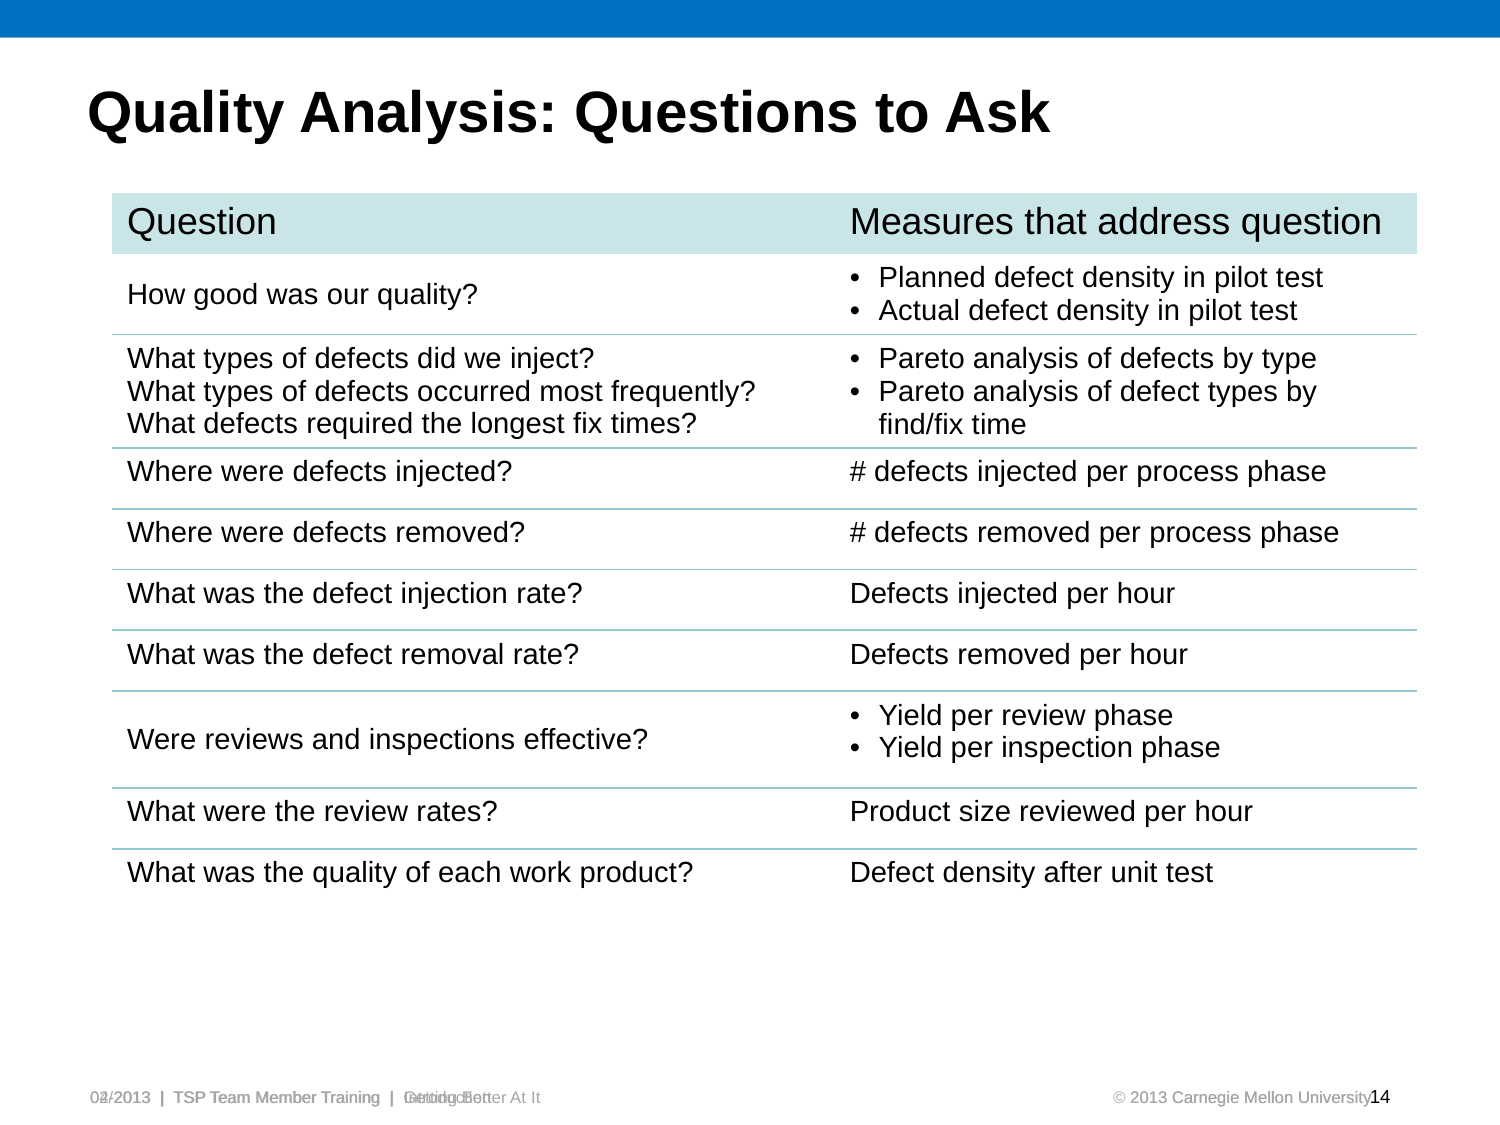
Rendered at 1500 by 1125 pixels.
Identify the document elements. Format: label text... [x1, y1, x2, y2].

table_cell Defects removed per hour [835, 631, 1417, 690]
table_header Measures that address question [835, 193, 1417, 254]
table_cell How good was our quality? [112, 254, 835, 334]
table_cell # defects injected per process phase [835, 449, 1417, 508]
table_cell What types of defects did we inject? What types of defects occurred most frequently? What defects required the longest fix times? [112, 335, 835, 447]
table_cell Yield per review phase Yield per inspection phase [835, 692, 1417, 787]
table_cell What was the quality of each work product? [112, 850, 835, 910]
table_cell What was the defect injection rate? [112, 570, 835, 629]
table_cell Planned defect density in pilot test Actual defect density in pilot test [835, 254, 1417, 334]
table_cell What was the defect removal rate? [112, 631, 835, 690]
table_cell Defect density after unit test [835, 850, 1417, 910]
table_cell What were the review rates? [112, 789, 835, 848]
table_cell Pareto analysis of defects by type Pareto analysis of defect types by find/fix time [835, 335, 1417, 447]
table_cell Product size reviewed per hour [835, 789, 1417, 848]
title Quality Analysis: Questions to Ask [87, 87, 1439, 226]
table_cell Defects injected per hour [835, 570, 1417, 629]
table_cell Were reviews and inspections effective? [112, 692, 835, 787]
table_header Question [112, 193, 835, 254]
table_cell Where were defects removed? [112, 510, 835, 569]
table_cell # defects removed per process phase [835, 510, 1417, 569]
table_cell Where were defects injected? [112, 449, 835, 508]
